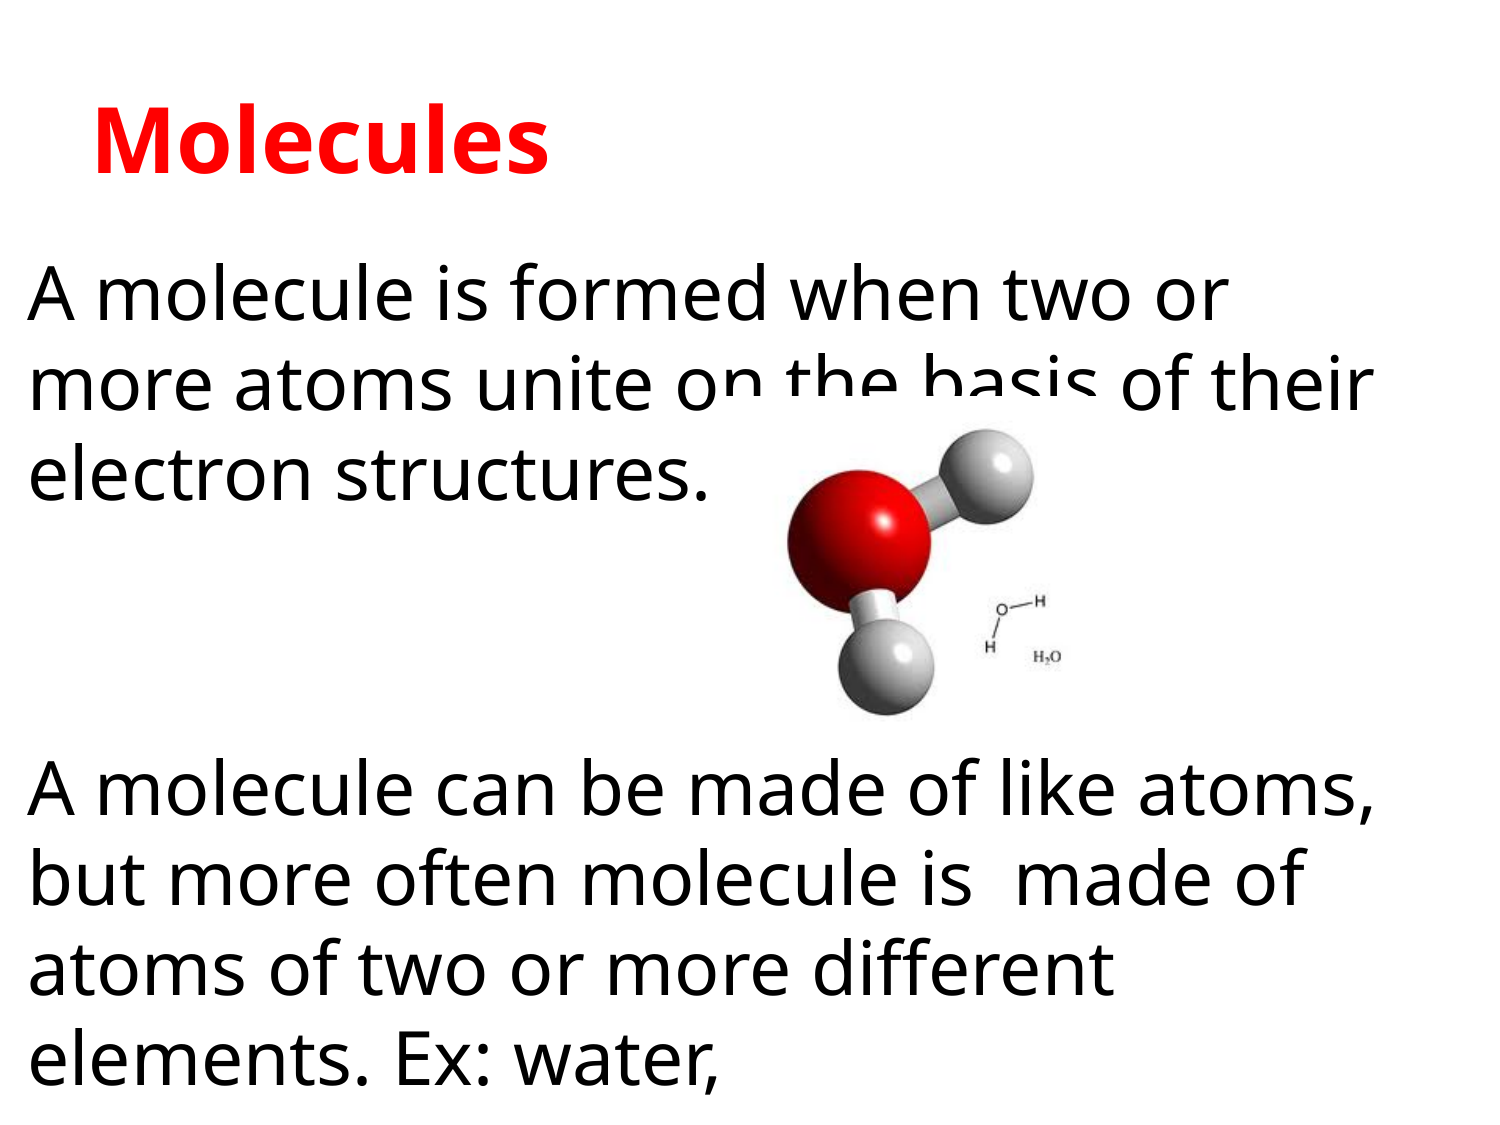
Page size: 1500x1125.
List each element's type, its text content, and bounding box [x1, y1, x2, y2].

picture [724, 396, 1098, 729]
text_box Molecules [75, 74, 566, 200]
text_box A molecule is formed when two or more atoms unite on the basis of their electron structures. A molecule can be made of like atoms, but more often molecule is made of atoms of two or more different elements. Ex: water, [12, 237, 1438, 800]
